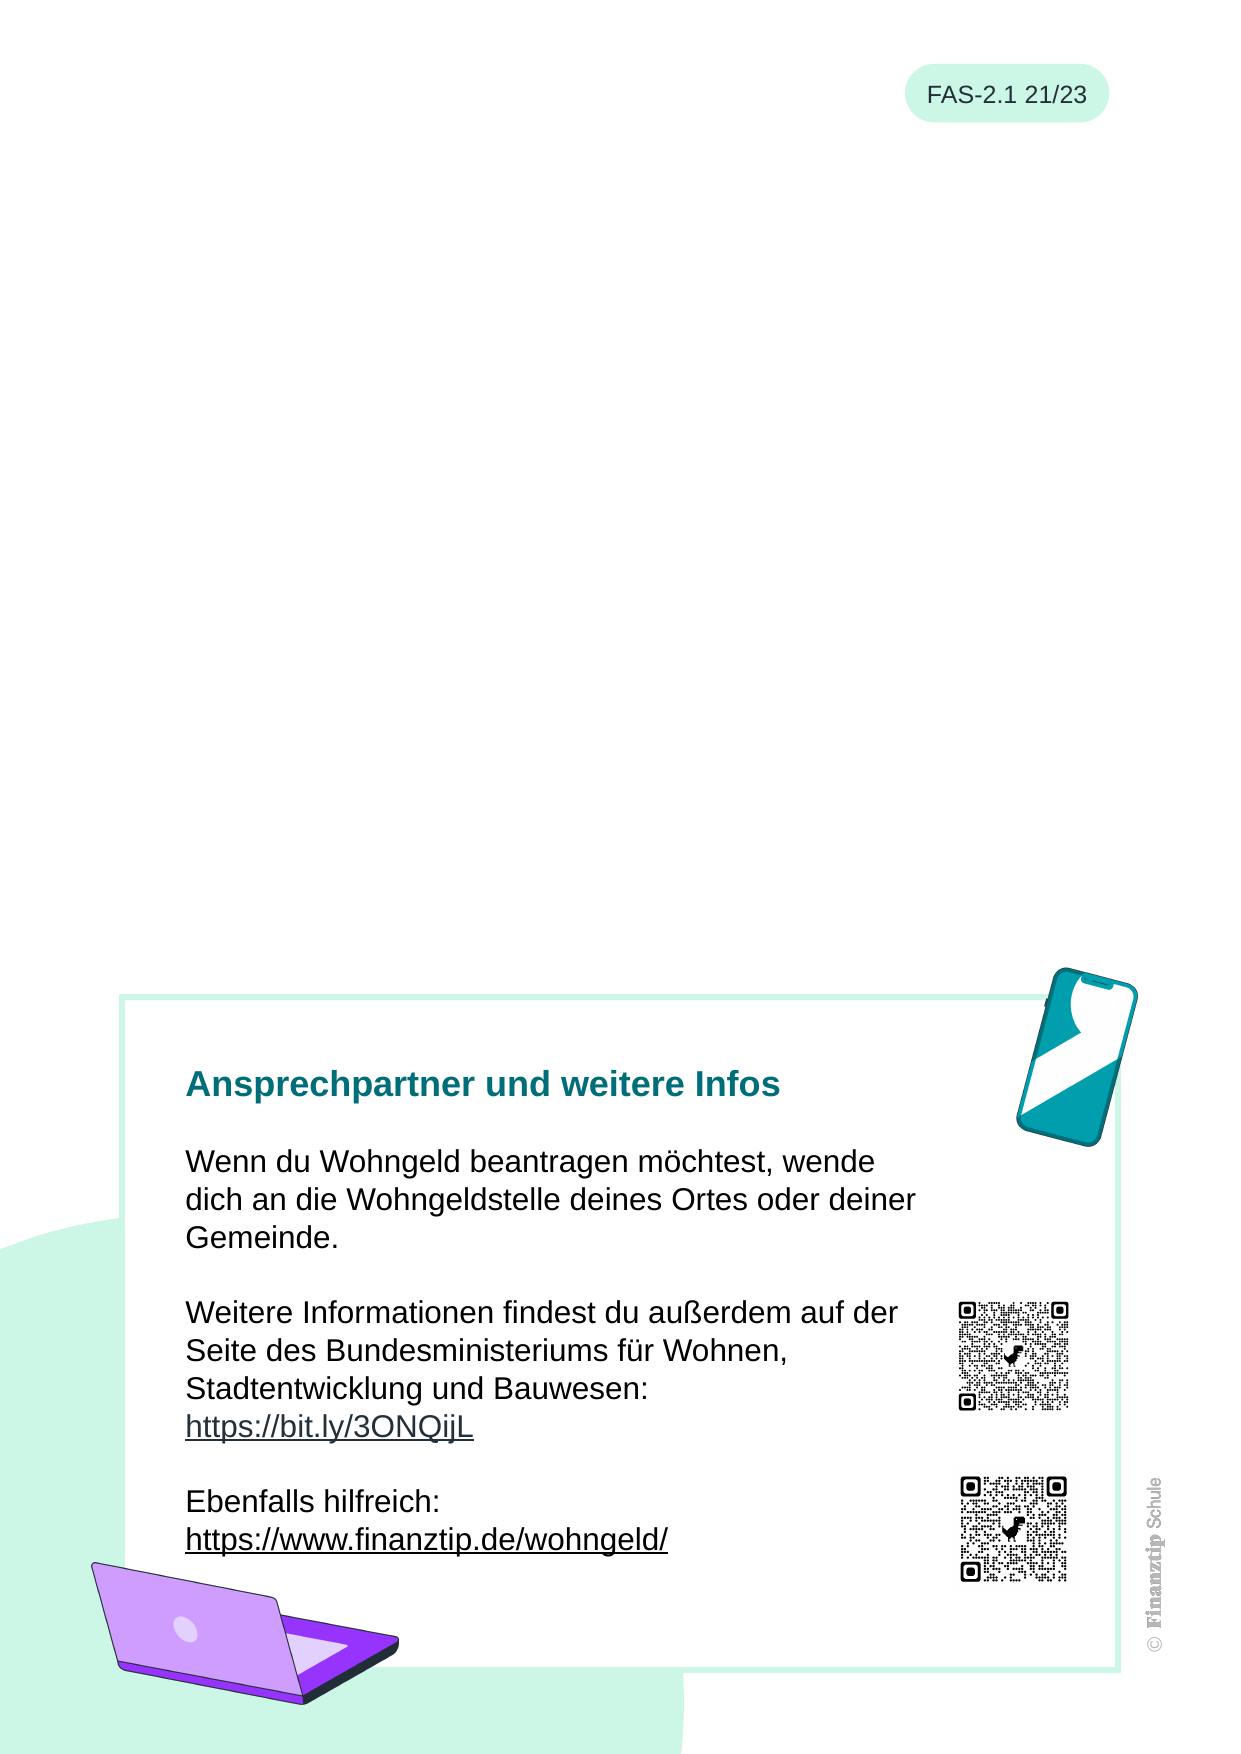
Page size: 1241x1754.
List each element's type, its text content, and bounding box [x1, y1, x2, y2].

picture [91, 1562, 399, 1705]
picture [969, 945, 1185, 1169]
text_box Ansprechpartner und weitere Infos Wenn du Wohngeld beantragen möchtest, wende dich an die Wohngeldstelle deines Ortes oder deiner Gemeinde. Weitere Informationen findest du außerdem auf der Seite des Bundesministeriums für Wohnen, Stadtentwicklung und Bauwesen: https://bit.ly/3ONQijL Ebenfalls hilfreich: https://www.finanztip.de/wohngeld/ [121, 996, 1119, 1671]
picture [949, 1465, 1078, 1593]
picture [949, 1292, 1078, 1420]
picture [1143, 1478, 1165, 1628]
